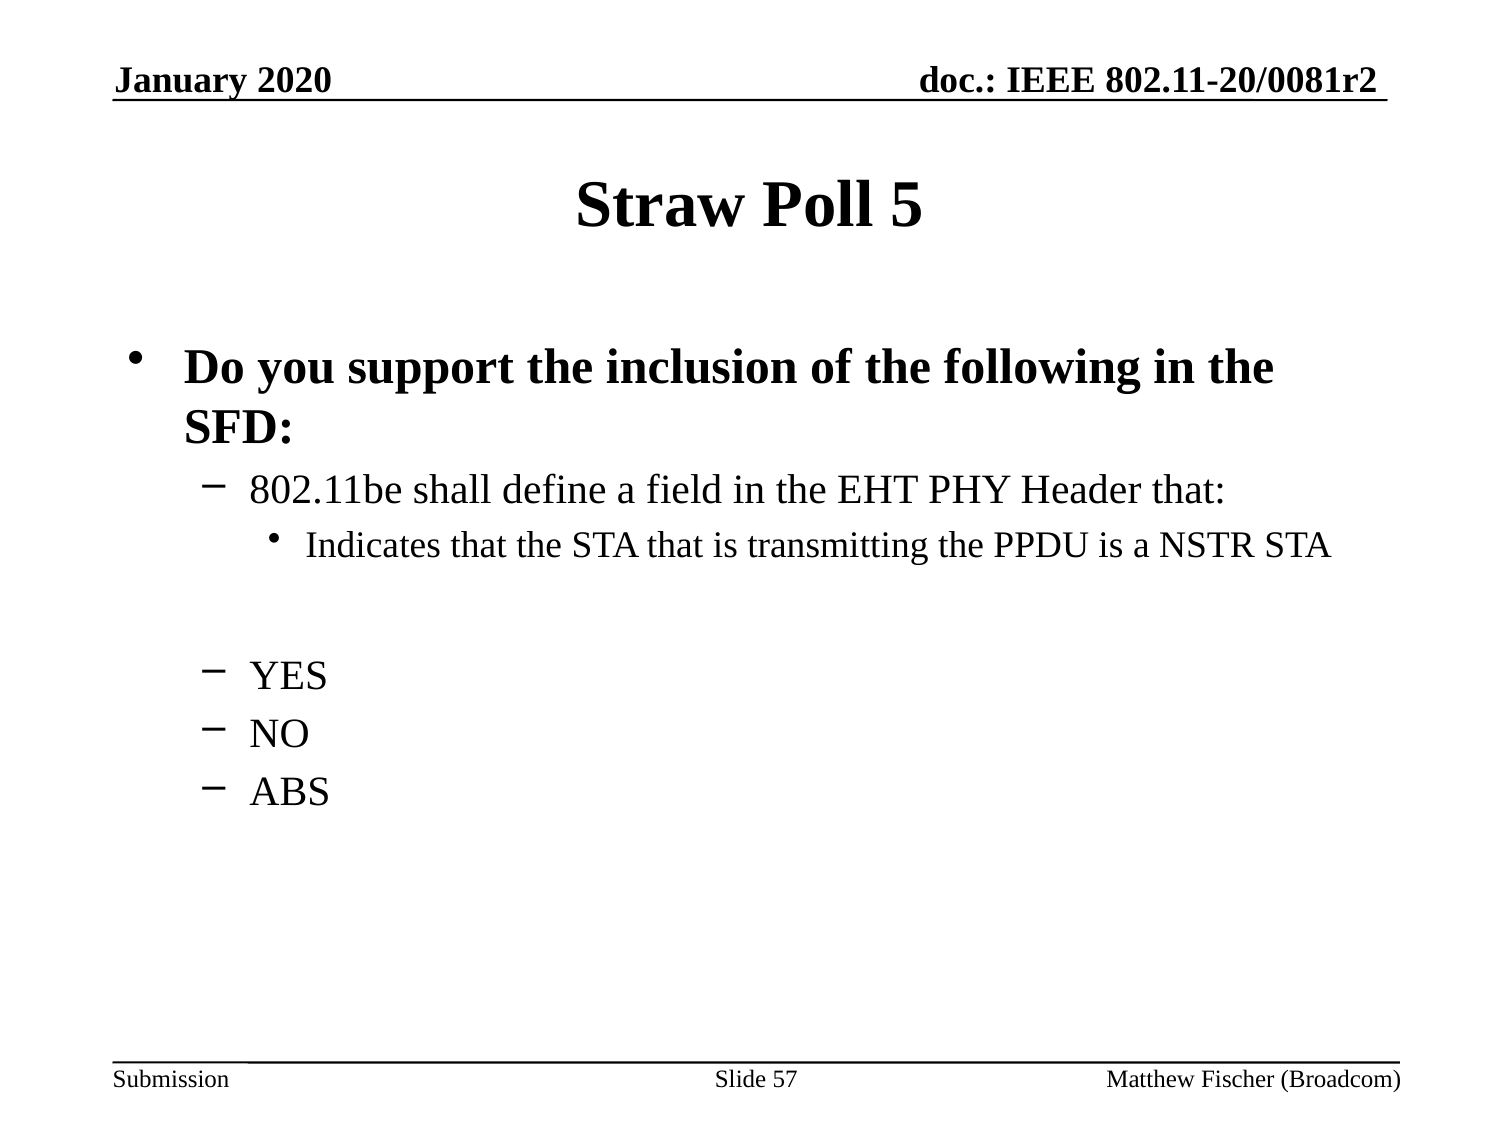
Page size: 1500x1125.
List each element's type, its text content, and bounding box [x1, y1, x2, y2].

list Do you support the inclusion of the following in the SFD: 802.11be shall define a field in the EHT PHY Header that: Indicates that the STA that is transmitting the PPDU is a NSTR STA YES NO ABS [112, 326, 1388, 1002]
footer Matthew Fischer (Broadcom) [1102, 1061, 1402, 1093]
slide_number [114, 54, 335, 101]
title Straw Poll 5 [112, 112, 1388, 288]
slide_number Slide 57 [712, 1061, 800, 1093]
